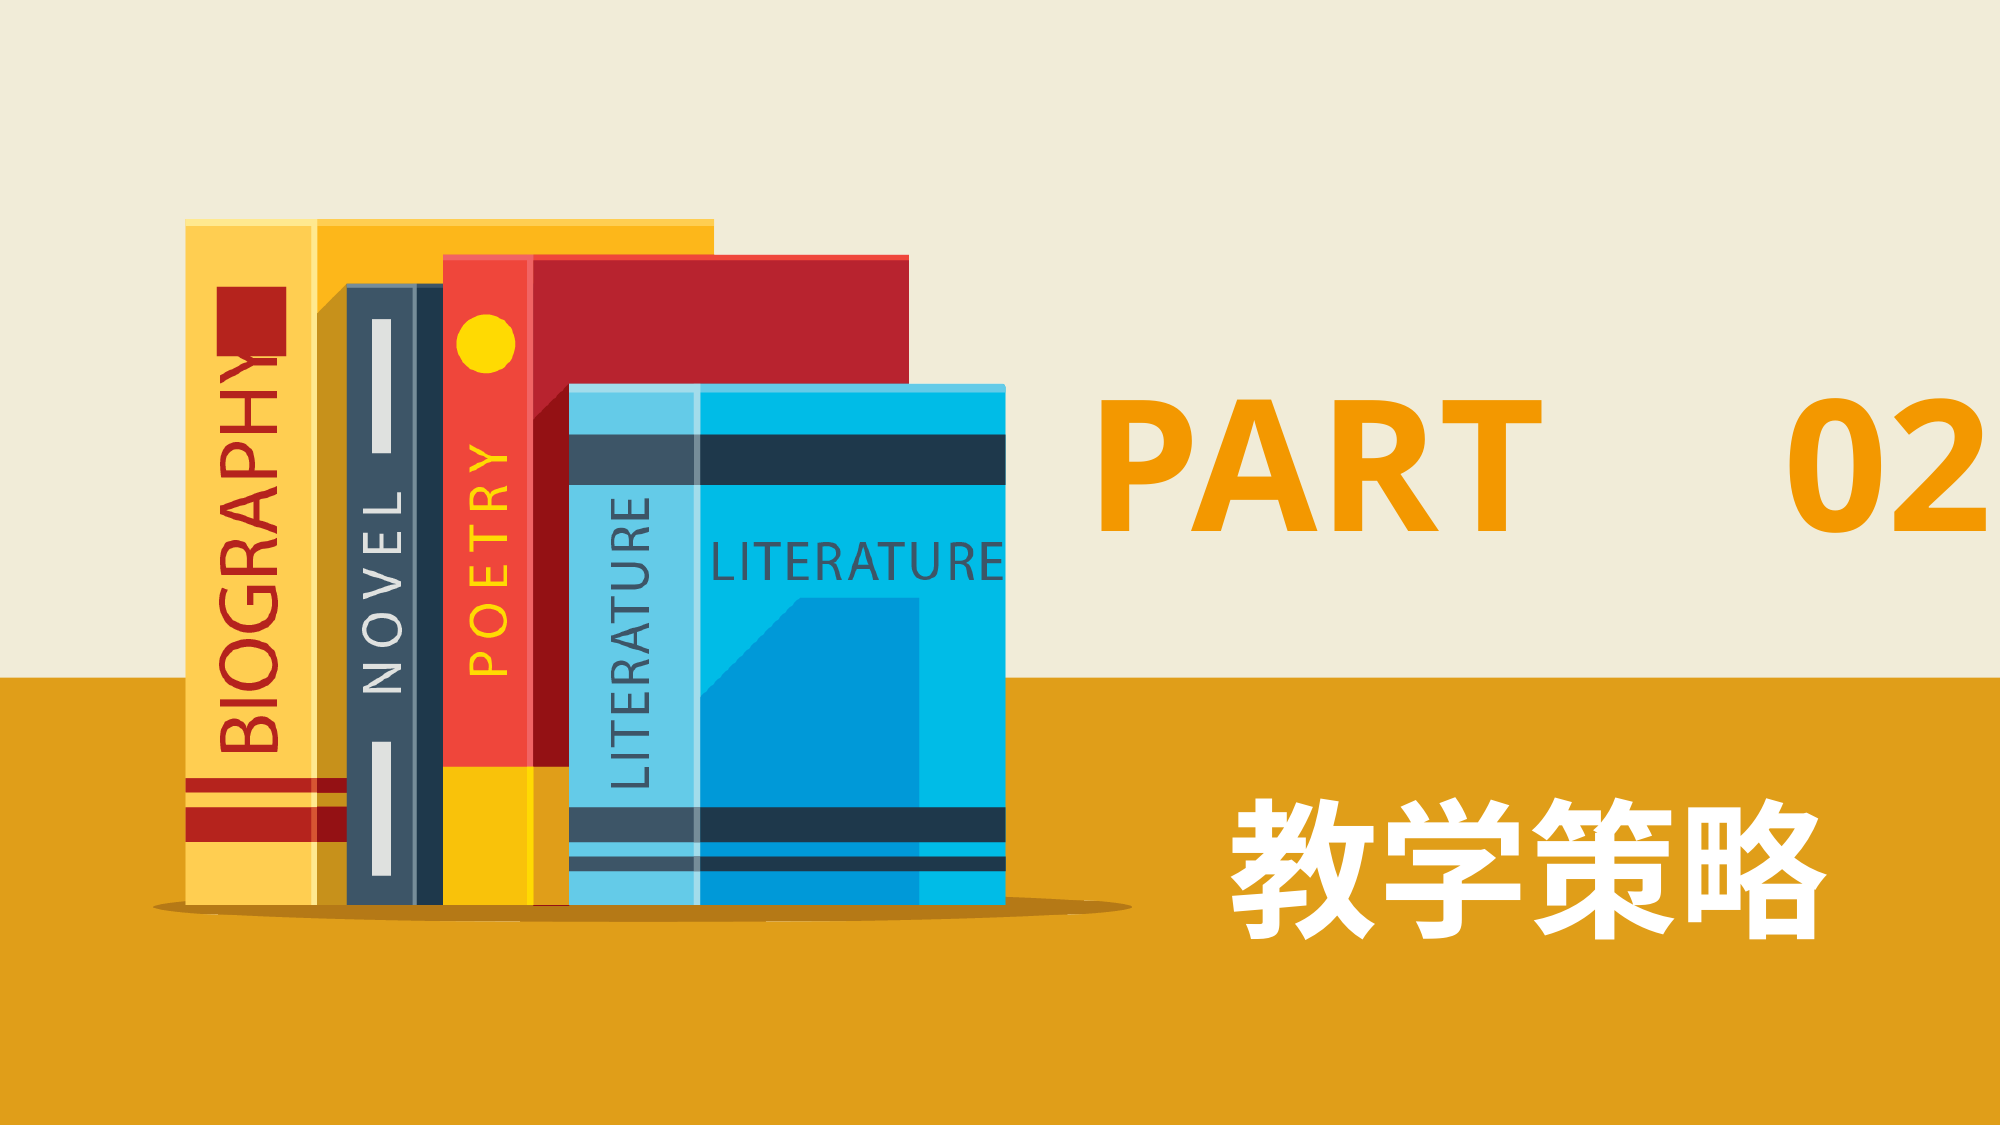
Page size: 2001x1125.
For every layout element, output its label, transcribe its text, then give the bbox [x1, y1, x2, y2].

text_box PART 02 [1132, 340, 2000, 575]
text_box [0, 677, 2000, 1125]
text_box 教学策略 [1138, 769, 1918, 964]
picture [153, 219, 1132, 922]
